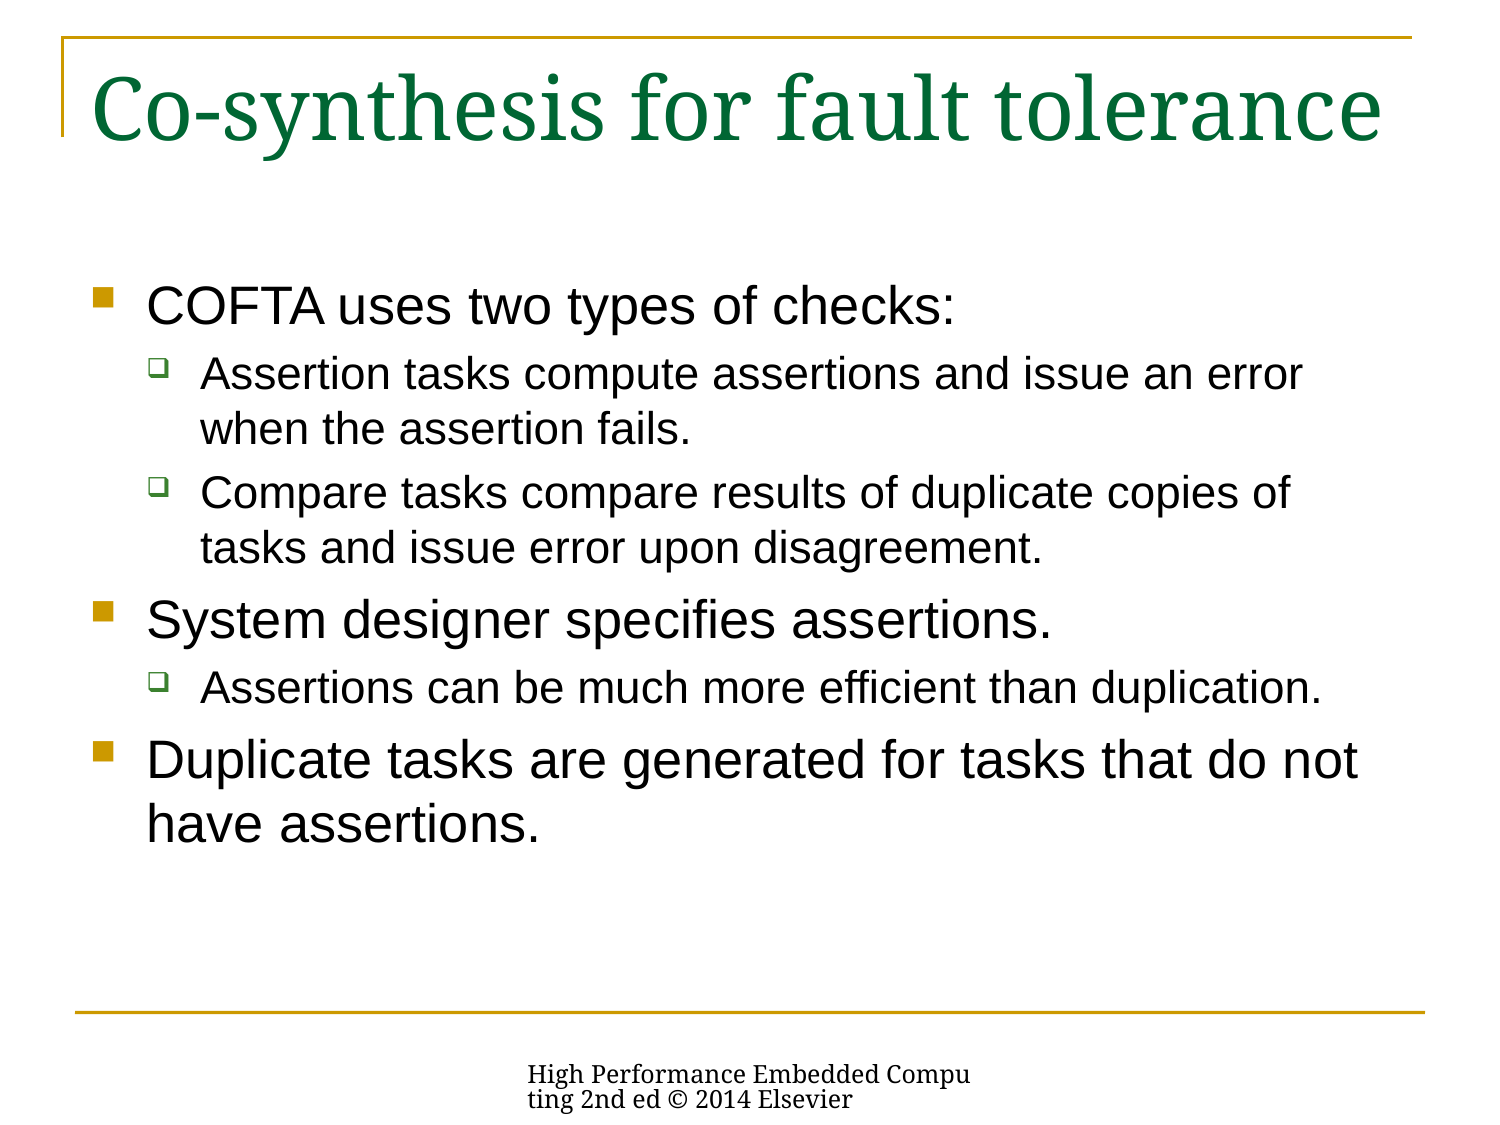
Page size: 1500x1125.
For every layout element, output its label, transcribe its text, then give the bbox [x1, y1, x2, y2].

title Co-synthesis for fault tolerance [75, 45, 1425, 233]
list COFTA uses two types of checks: Assertion tasks compute assertions and issue an error when the assertion fails. Compare tasks compare results of duplicate copies of tasks and issue error upon disagreement. System designer specifies assertions. Assertions can be much more efficient than duplication. Duplicate tasks are generated for tasks that do not have assertions. [75, 262, 1425, 1006]
footer High Performance Embedded Computing 2nd ed © 2014 Elsevier [512, 1025, 988, 1100]
